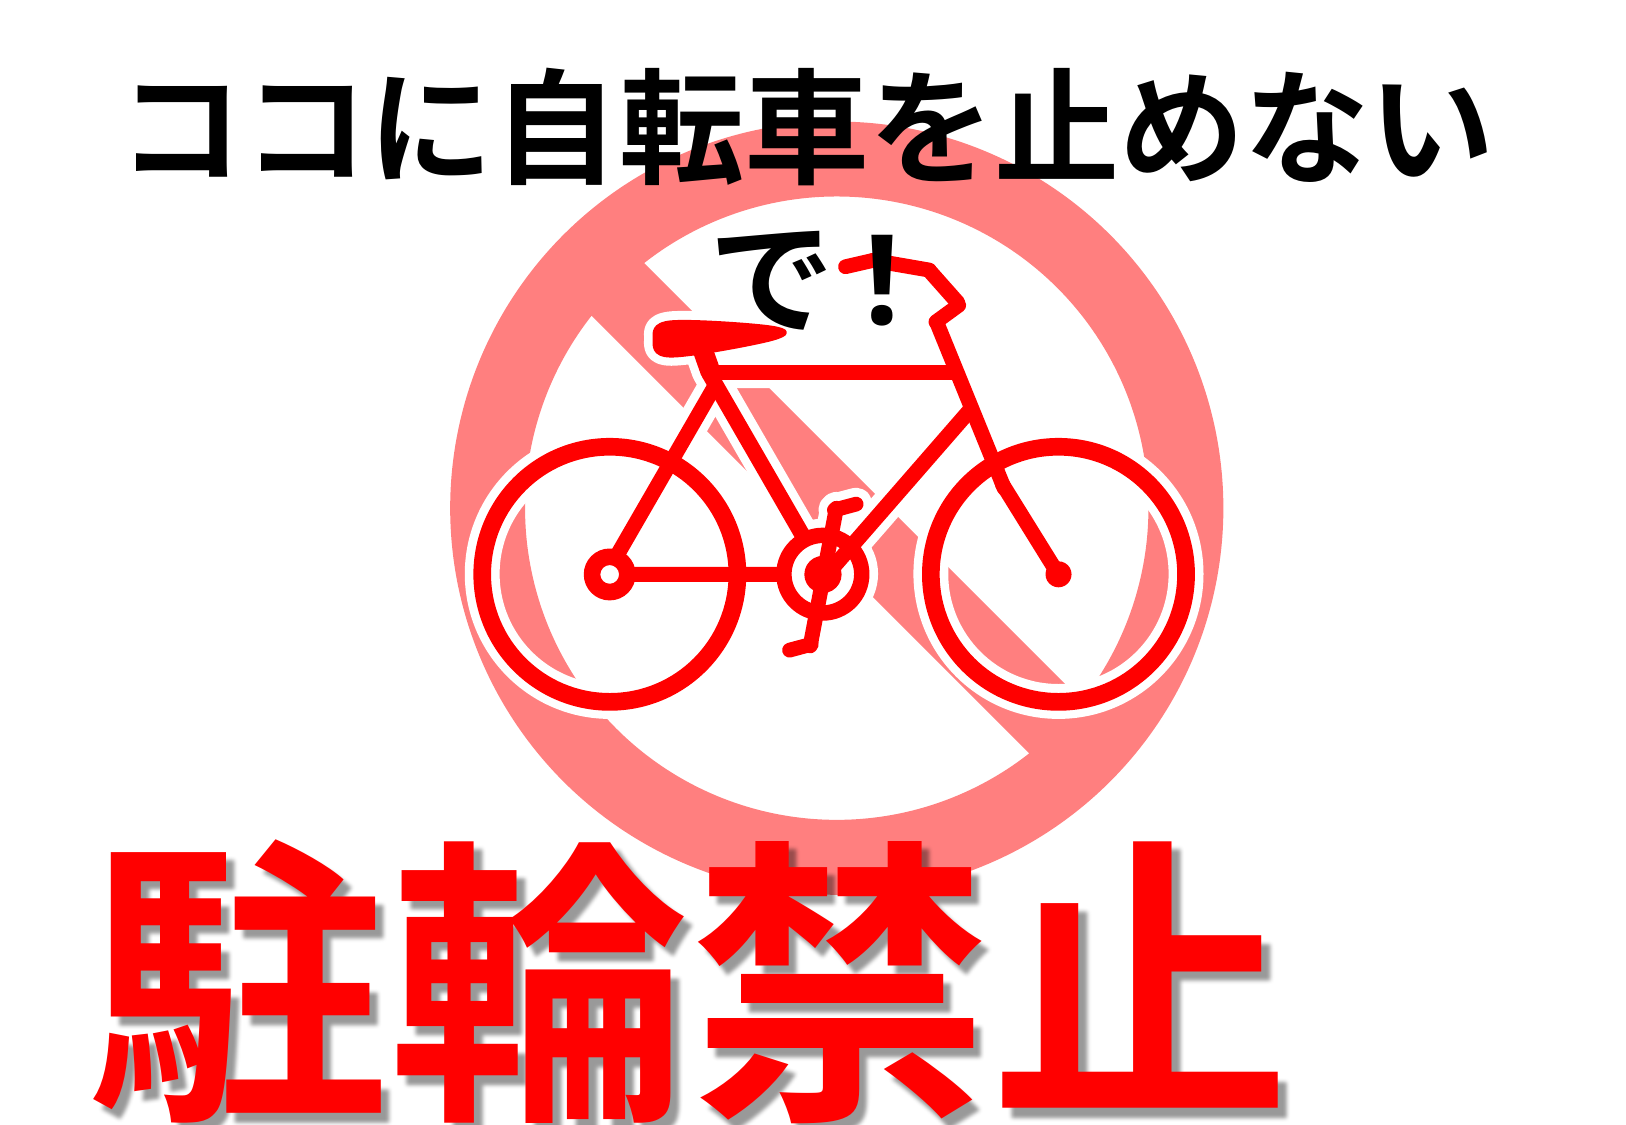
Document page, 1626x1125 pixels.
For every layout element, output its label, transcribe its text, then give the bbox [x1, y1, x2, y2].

text_box ココに自転車を止めないで! [10, 41, 1599, 357]
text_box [449, 121, 1224, 896]
text_box 駐輪禁止 [74, 793, 1566, 1125]
